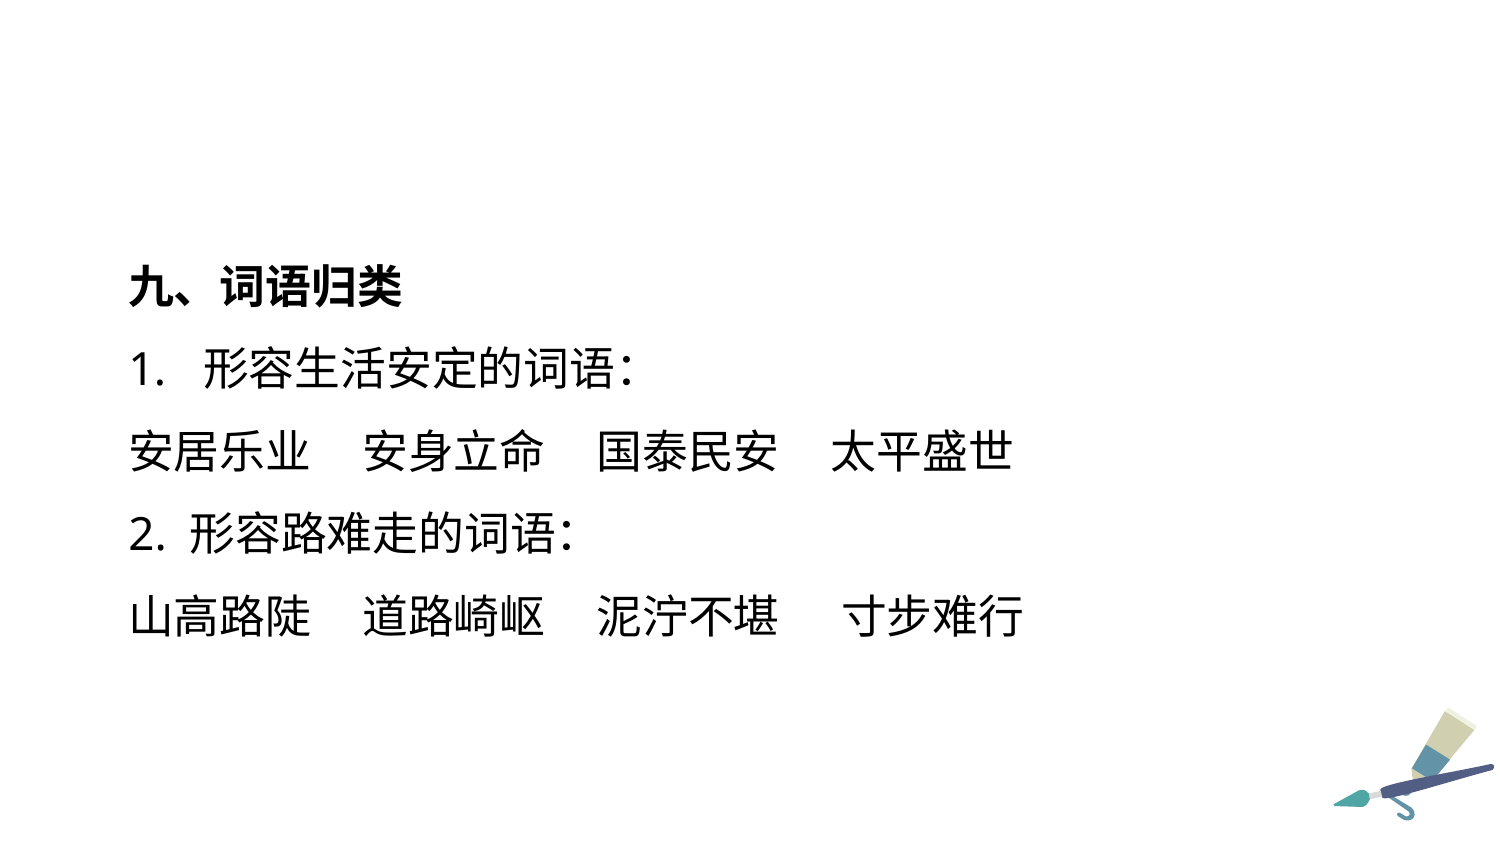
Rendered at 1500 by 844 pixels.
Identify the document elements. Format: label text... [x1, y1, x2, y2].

text_box 九、词语归类 形容生活安定的词语： 安居乐业 安身立命 国泰民安 太平盛世 2. 形容路难走的词语： 山高路陡 道路崎岖 泥泞不堪 寸步难行 [113, 222, 1387, 650]
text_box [1358, 708, 1481, 844]
